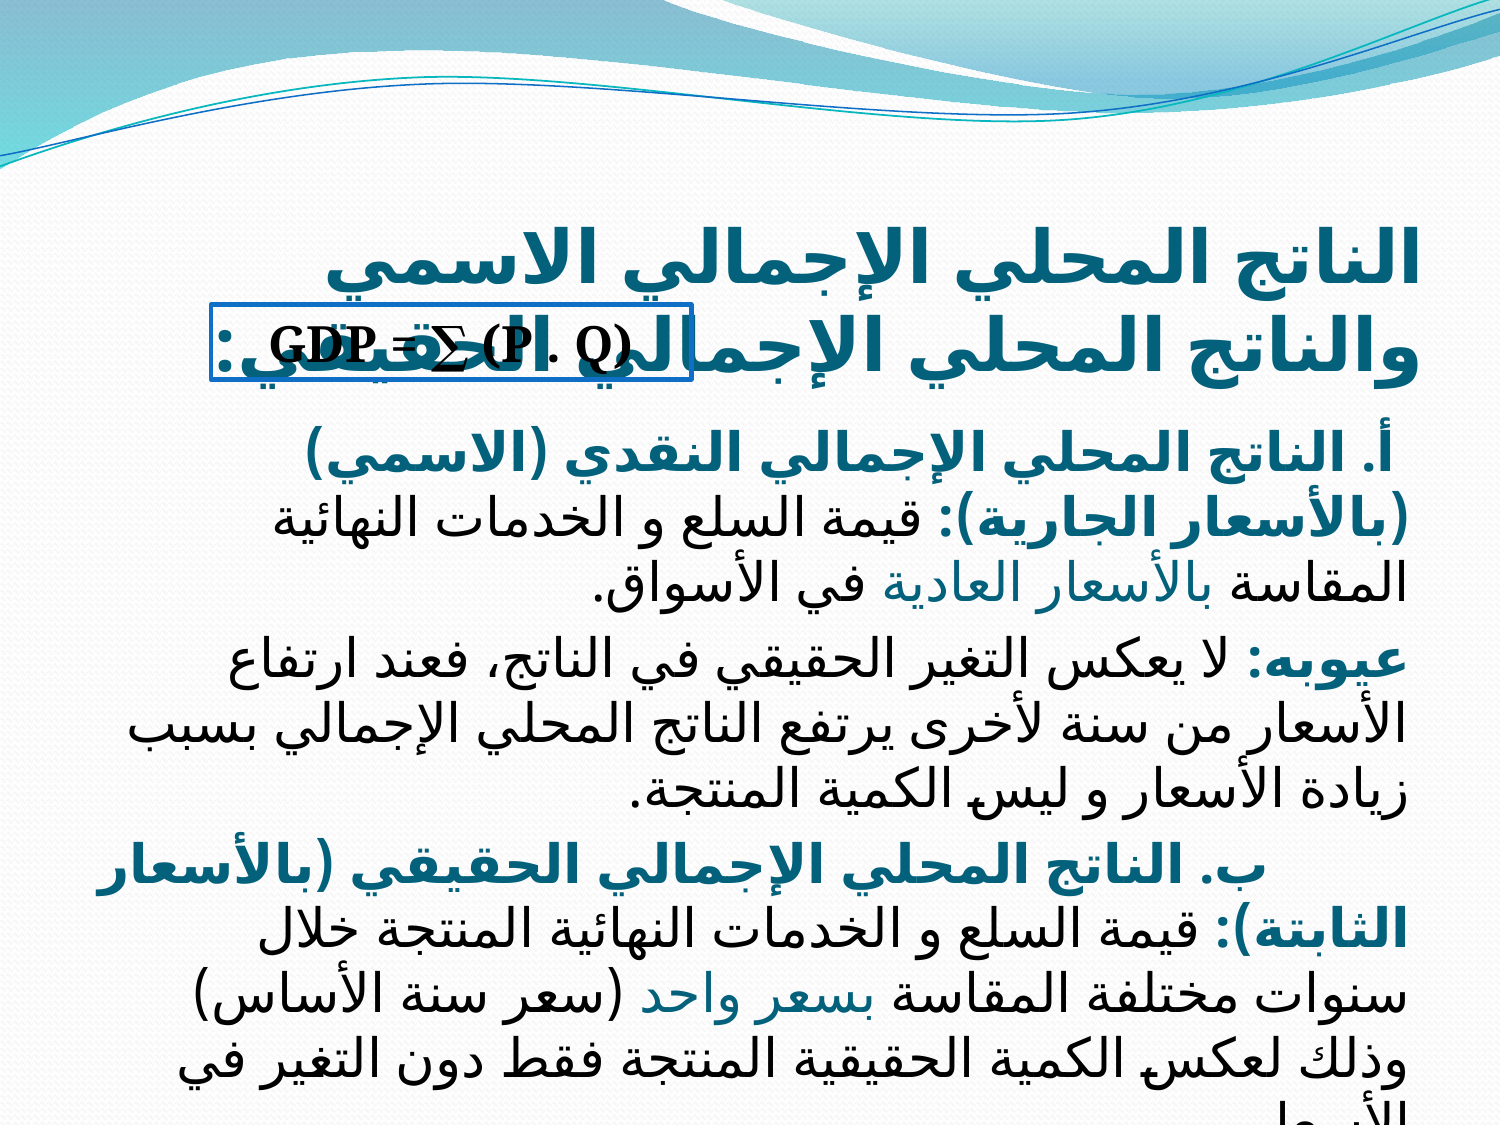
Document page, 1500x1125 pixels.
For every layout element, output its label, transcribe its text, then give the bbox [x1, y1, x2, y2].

list أ. الناتج المحلي الإجمالي النقدي (الاسمي) (بالأسعار الجارية): قيمة السلع و الخدمات النهائية المقاسة بالأسعار العادية في الأسواق. عيوبه: لا يعكس التغير الحقيقي في الناتج، فعند ارتفاع الأسعار من سنة لأخرى يرتفع الناتج المحلي الإجمالي بسبب زيادة الأسعار و ليس الكمية المنتجة. ب. الناتج المحلي الإجمالي الحقيقي (بالأسعار الثابتة): قيمة السلع و الخدمات النهائية المنتجة خلال سنوات مختلفة المقاسة بسعر واحد (سعر سنة الأساس) وذلك لعكس الكمية الحقيقية المنتجة فقط دون التغير في الأسعار. [75, 410, 1425, 1038]
footer [437, 1042, 988, 1103]
title الناتج المحلي الإجمالي الاسمي والناتج المحلي الإجمالي الحقيقي: [75, 199, 1425, 387]
text_box GDP = ∑ (P . Q) [210, 304, 692, 380]
